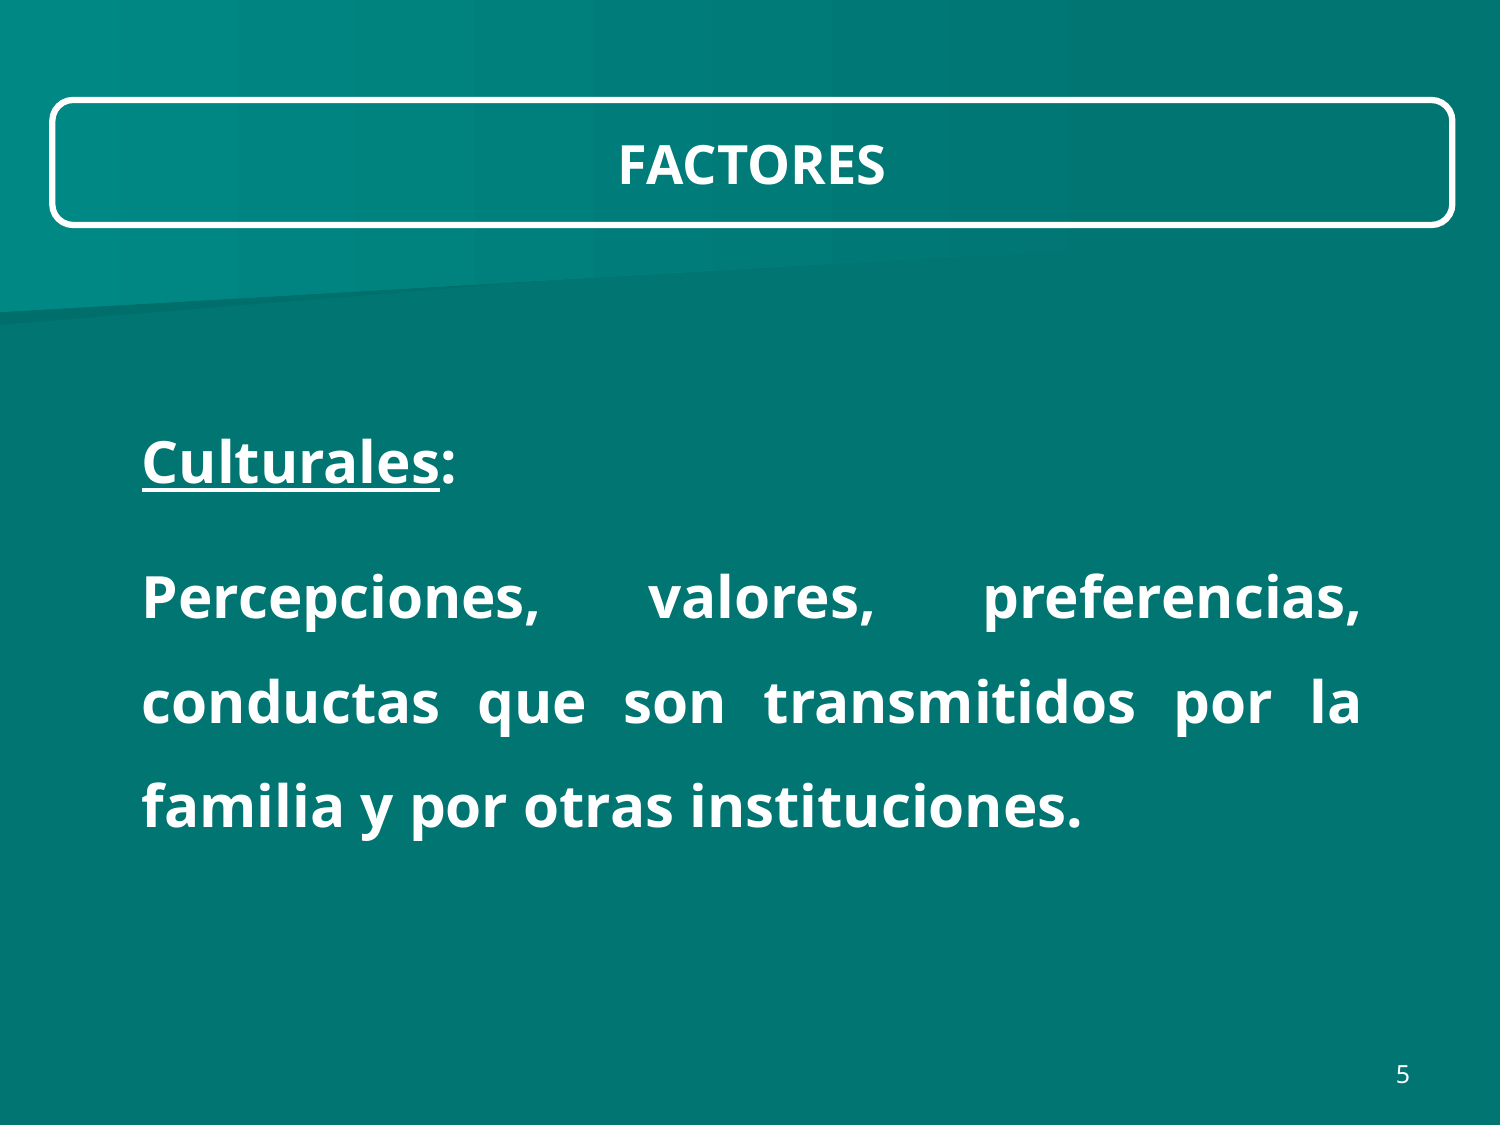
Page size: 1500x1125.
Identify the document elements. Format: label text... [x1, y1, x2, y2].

slide_number 5 [1074, 1024, 1426, 1101]
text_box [52, 99, 1453, 849]
